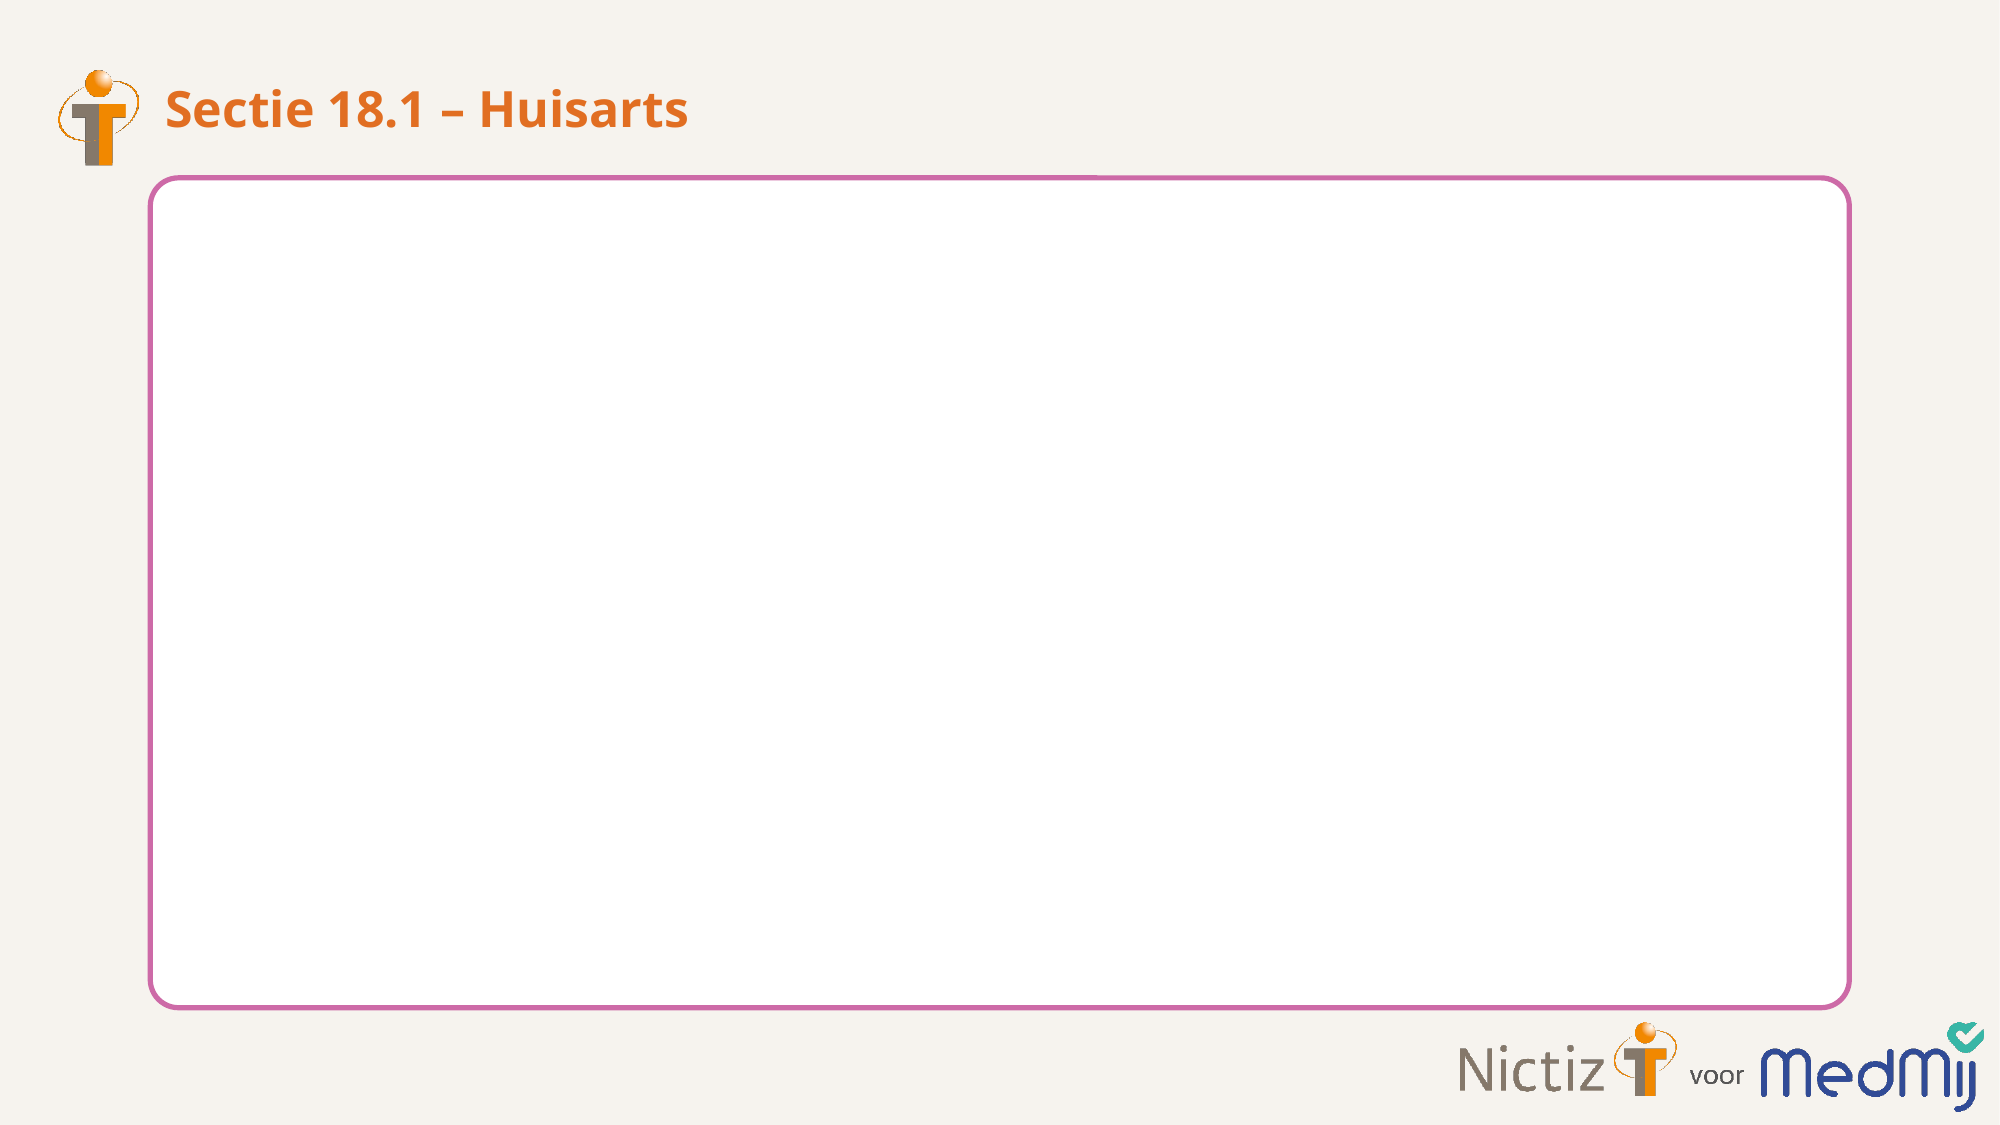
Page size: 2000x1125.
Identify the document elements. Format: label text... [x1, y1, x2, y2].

title Sectie 18.1 – Huisarts [150, 76, 1850, 165]
picture [1457, 1019, 1988, 1113]
picture [50, 66, 151, 187]
